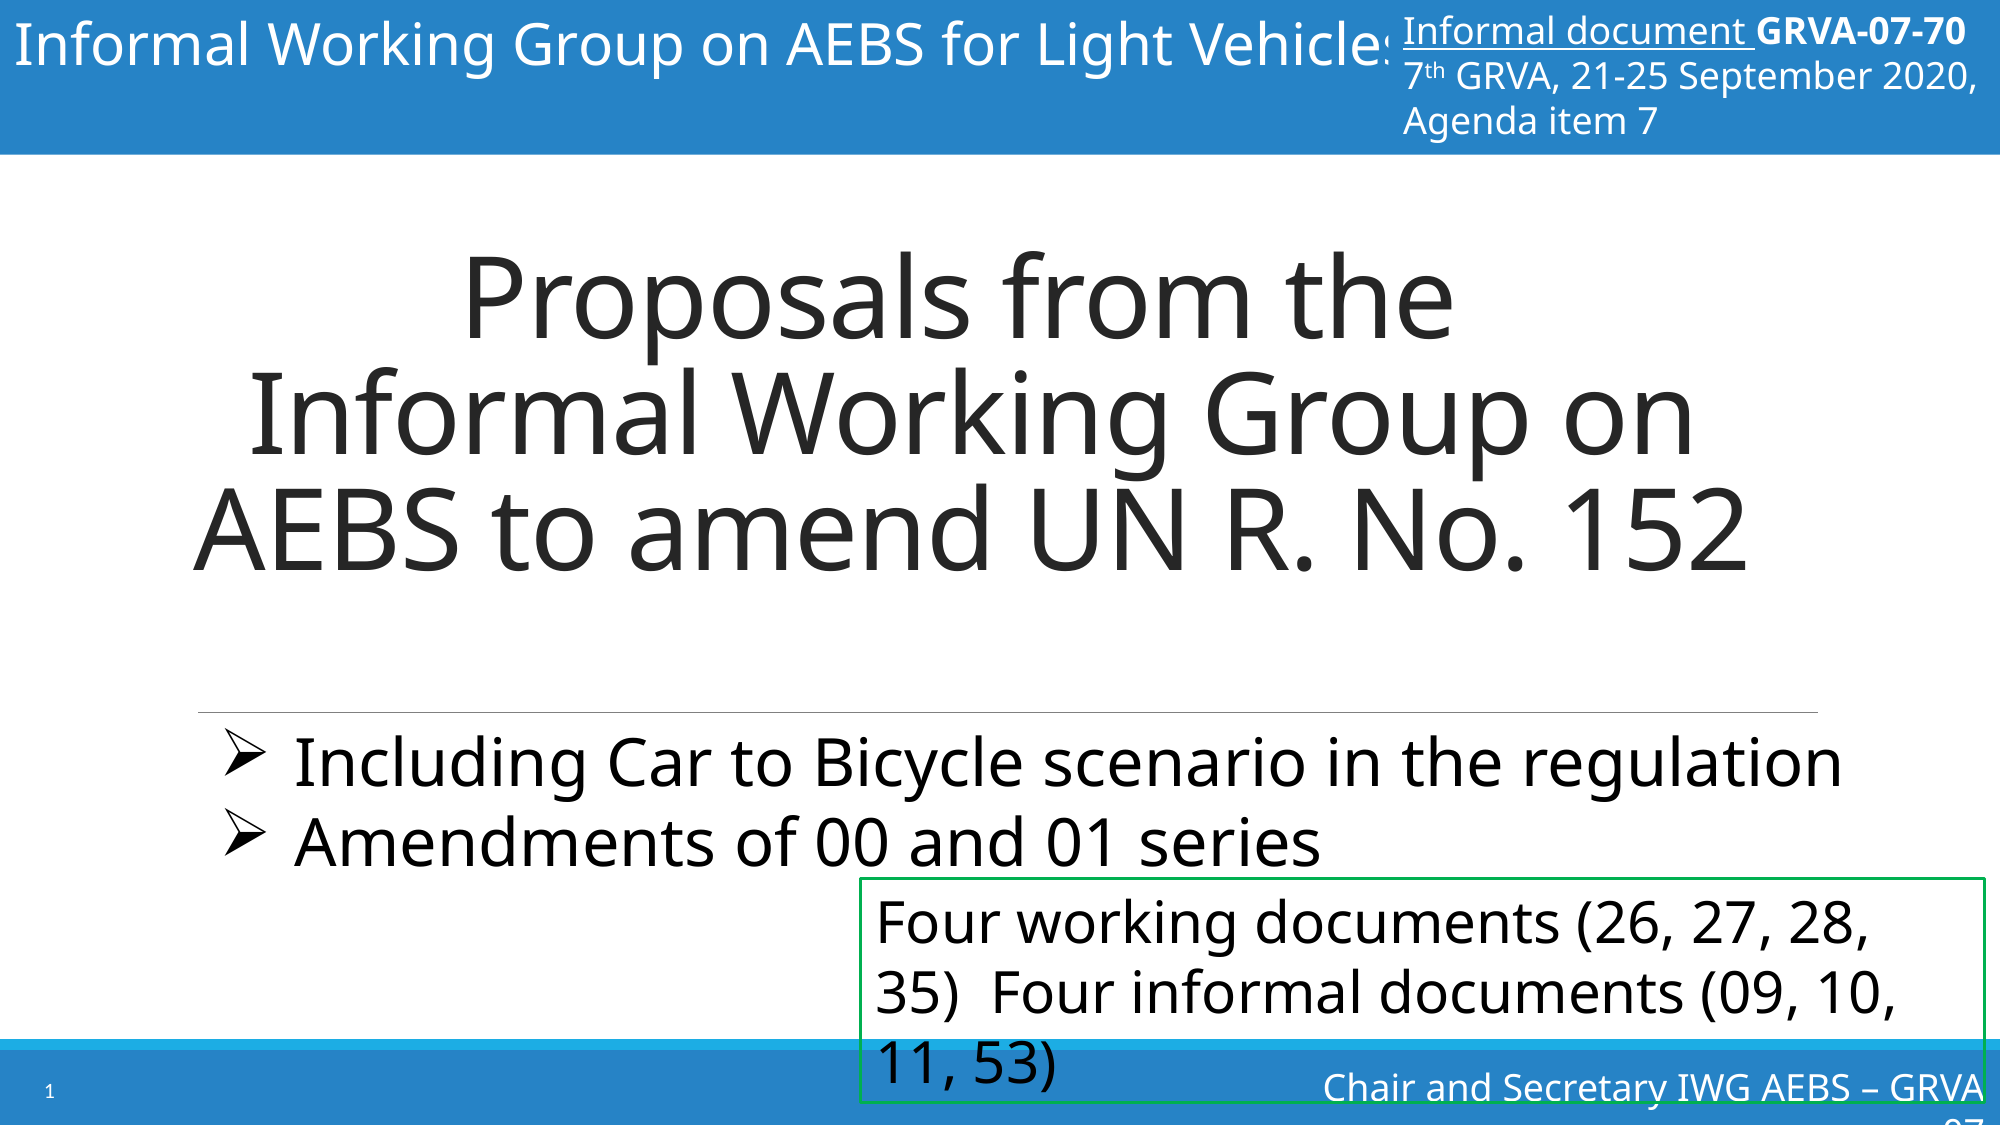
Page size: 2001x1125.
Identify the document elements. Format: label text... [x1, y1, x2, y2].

text_box Chair and Secretary IWG AEBS – GRVA 07 [1263, 1056, 2000, 1125]
text_box Four working documents (26, 27, 28, 35) Four informal documents (09, 10, 11, 53) [860, 878, 1985, 1103]
title Proposals from the Informal Working Group on AEBS to amend UN R. No. 152 [124, 230, 1822, 602]
text_box Including Car to Bicycle scenario in the regulation Amendments of 00 and 01 series [204, 712, 1945, 888]
text_box Informal document GRVA-07-70 7th GRVA, 21-25 September 2020, Agenda item 7 [1388, 0, 2000, 150]
text_box Informal Working Group on AEBS for Light Vehicles [0, 0, 2000, 155]
slide_number 1 [0, 1059, 70, 1120]
